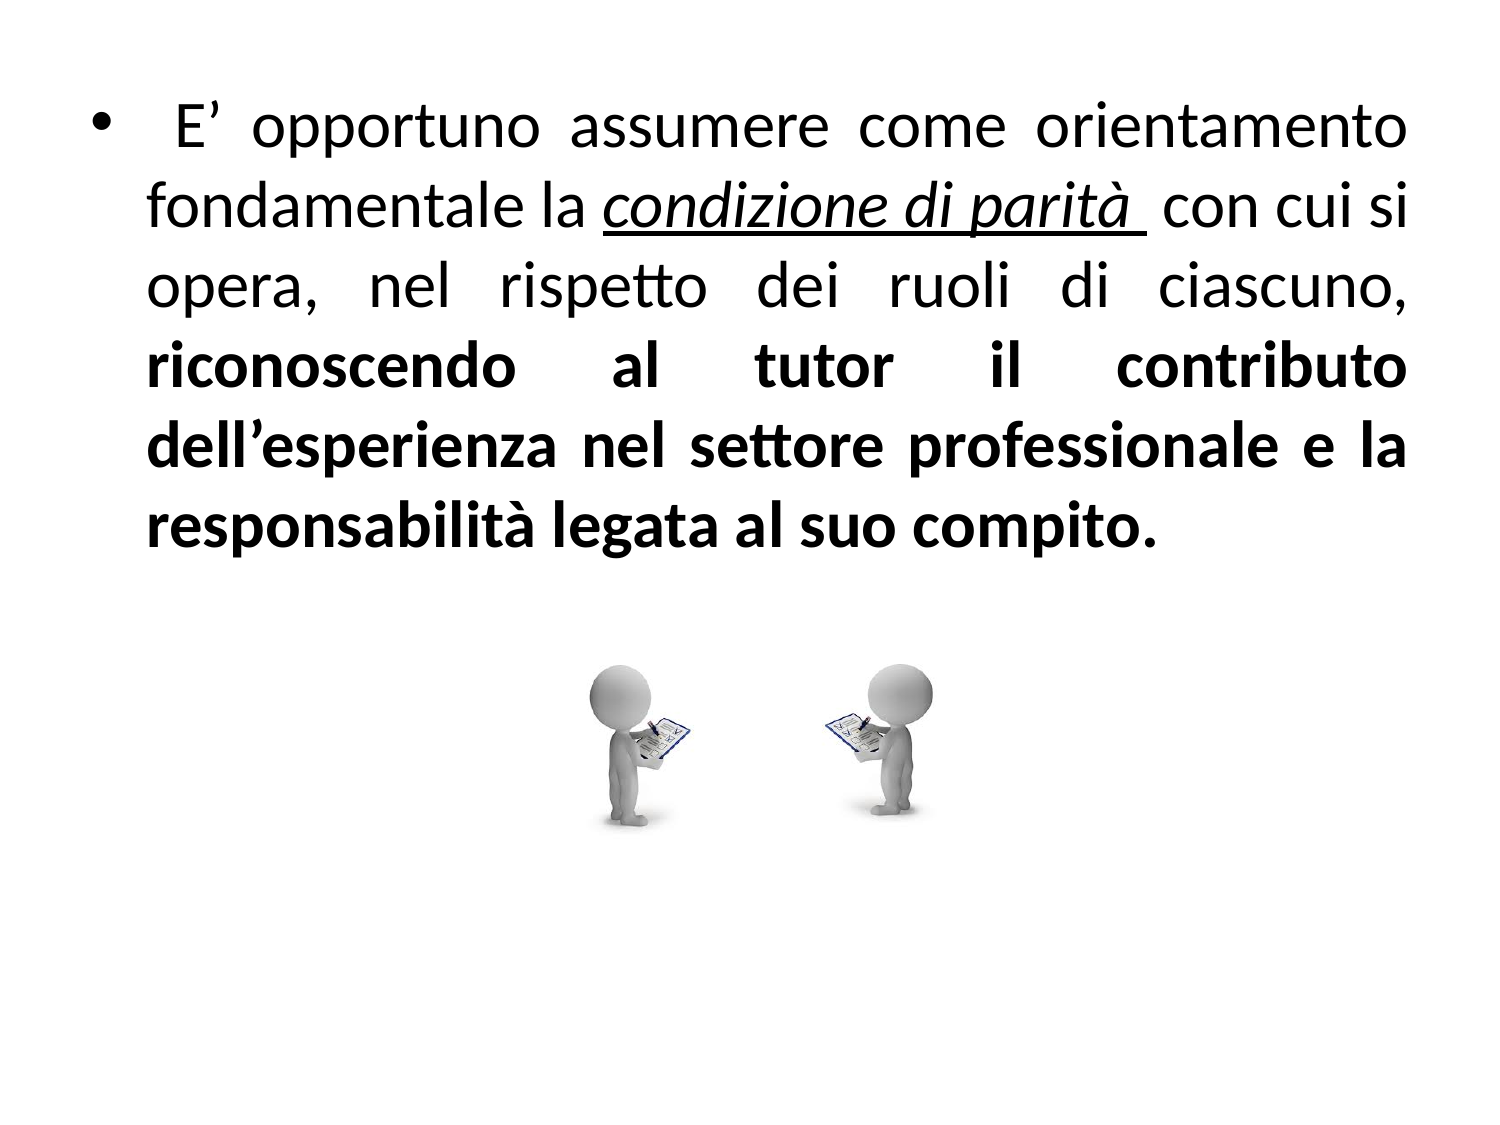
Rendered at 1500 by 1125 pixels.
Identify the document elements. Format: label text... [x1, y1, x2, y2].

list E’ opportuno assumere come orientamento fondamentale la condizione di parità con cui si opera, nel rispetto dei ruoli di ciascuno, riconoscendo al tutor il contributo dell’esperienza nel settore professionale e la responsabilità legata al suo compito. [75, 72, 1425, 787]
picture [761, 644, 951, 833]
picture [572, 644, 750, 844]
